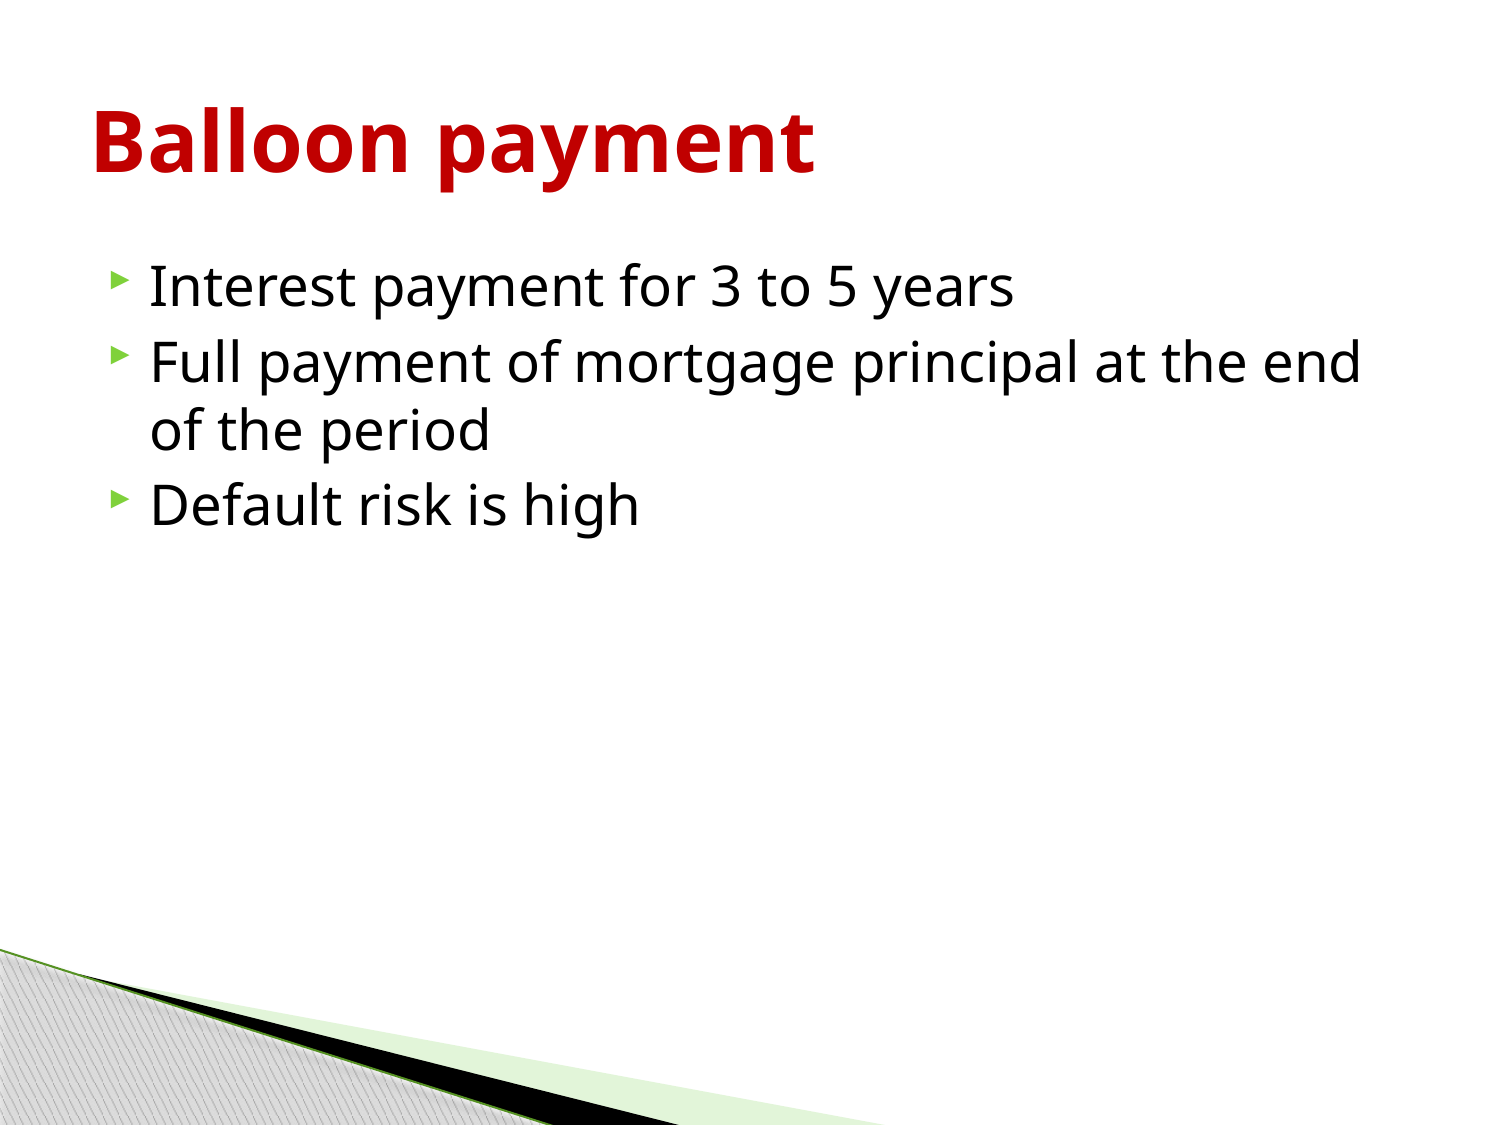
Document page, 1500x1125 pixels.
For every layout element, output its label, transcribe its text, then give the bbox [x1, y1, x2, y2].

title Balloon payment [75, 45, 1425, 233]
list Interest payment for 3 to 5 years Full payment of mortgage principal at the end of the period Default risk is high [75, 243, 1425, 986]
